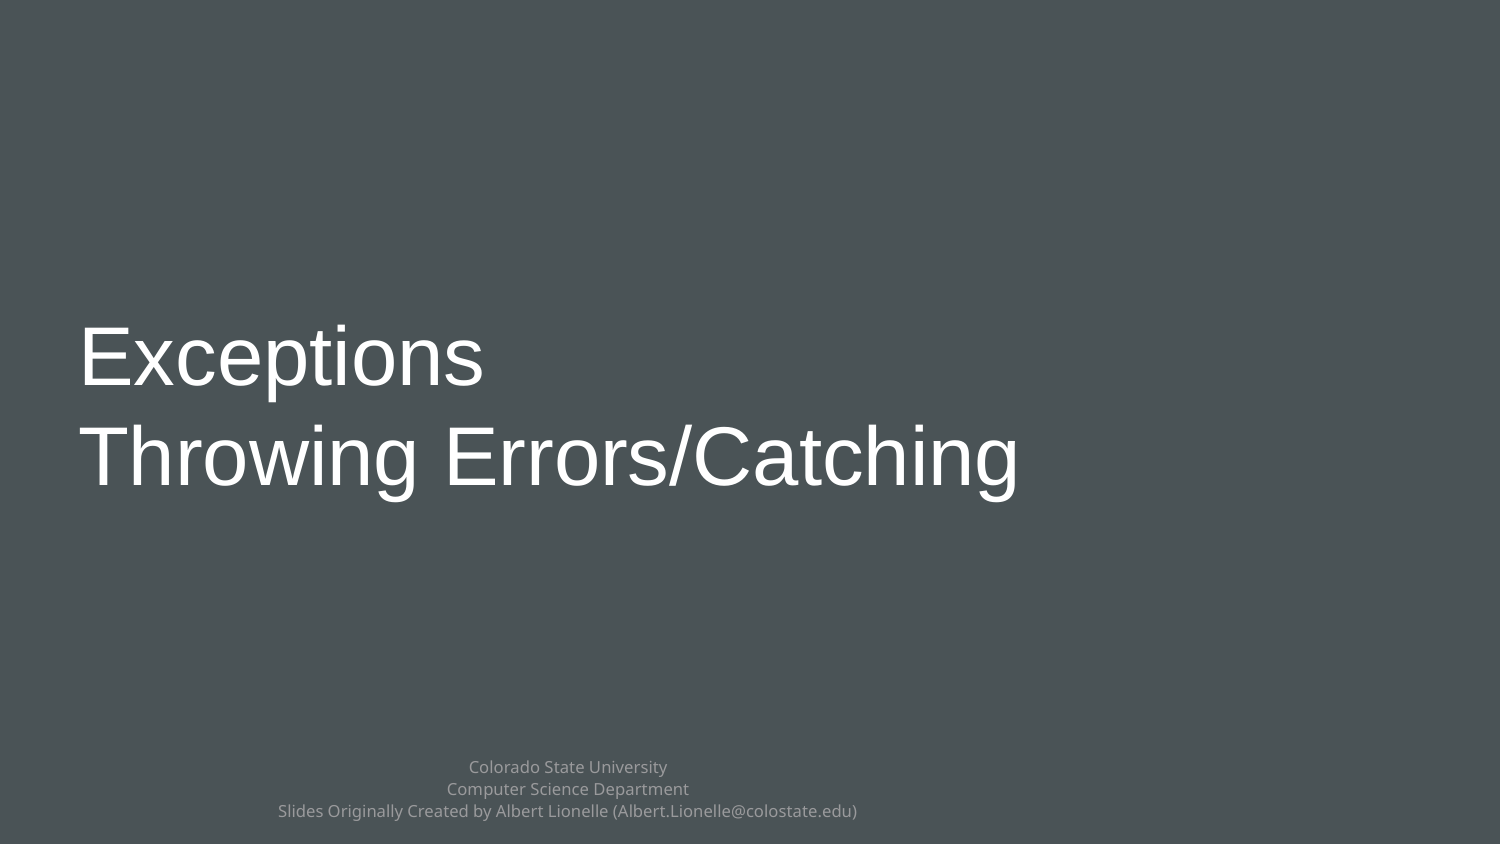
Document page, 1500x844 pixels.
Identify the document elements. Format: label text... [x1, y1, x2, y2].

list Exceptions Throwing Errors/Catching [68, 292, 1432, 514]
list Colorado State University Computer Science Department Slides Originally Created by Albert Lionelle (Albert.Lionelle@colostate.edu) [0, 745, 1137, 844]
